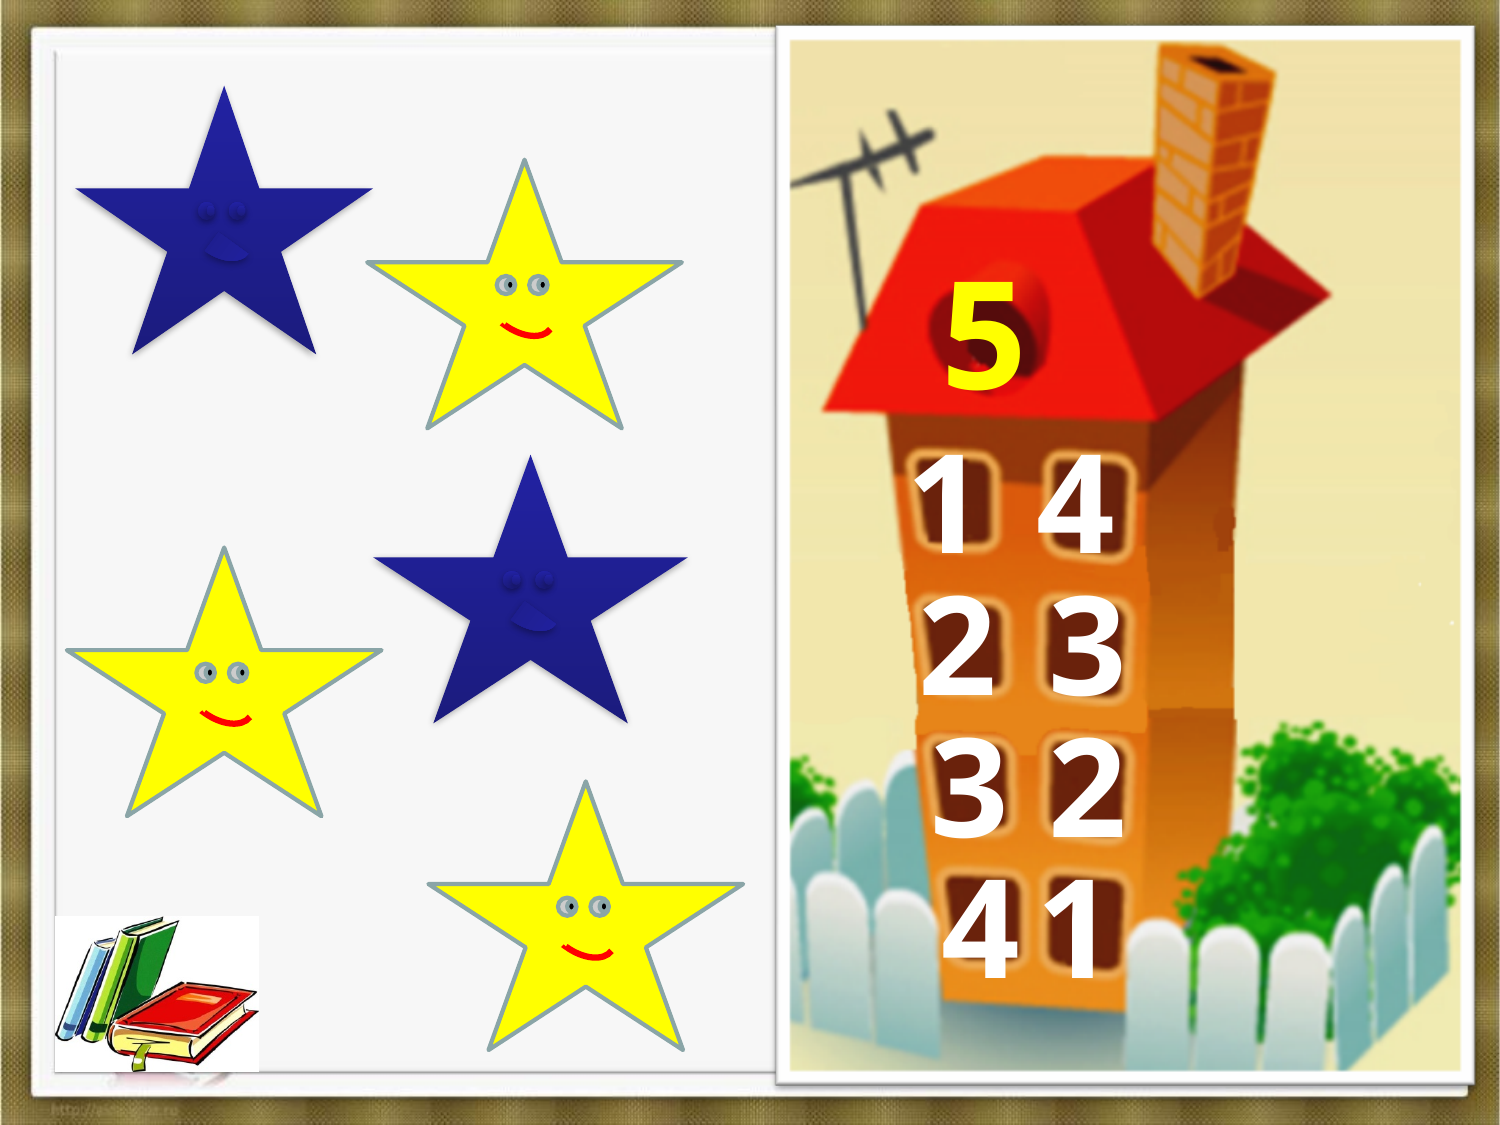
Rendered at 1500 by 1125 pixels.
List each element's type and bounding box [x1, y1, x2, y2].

picture [0, 0, 1500, 1125]
text_box [74, 85, 374, 355]
text_box [66, 547, 382, 817]
text_box [366, 159, 683, 429]
text_box [372, 454, 689, 724]
text_box [428, 781, 744, 1051]
